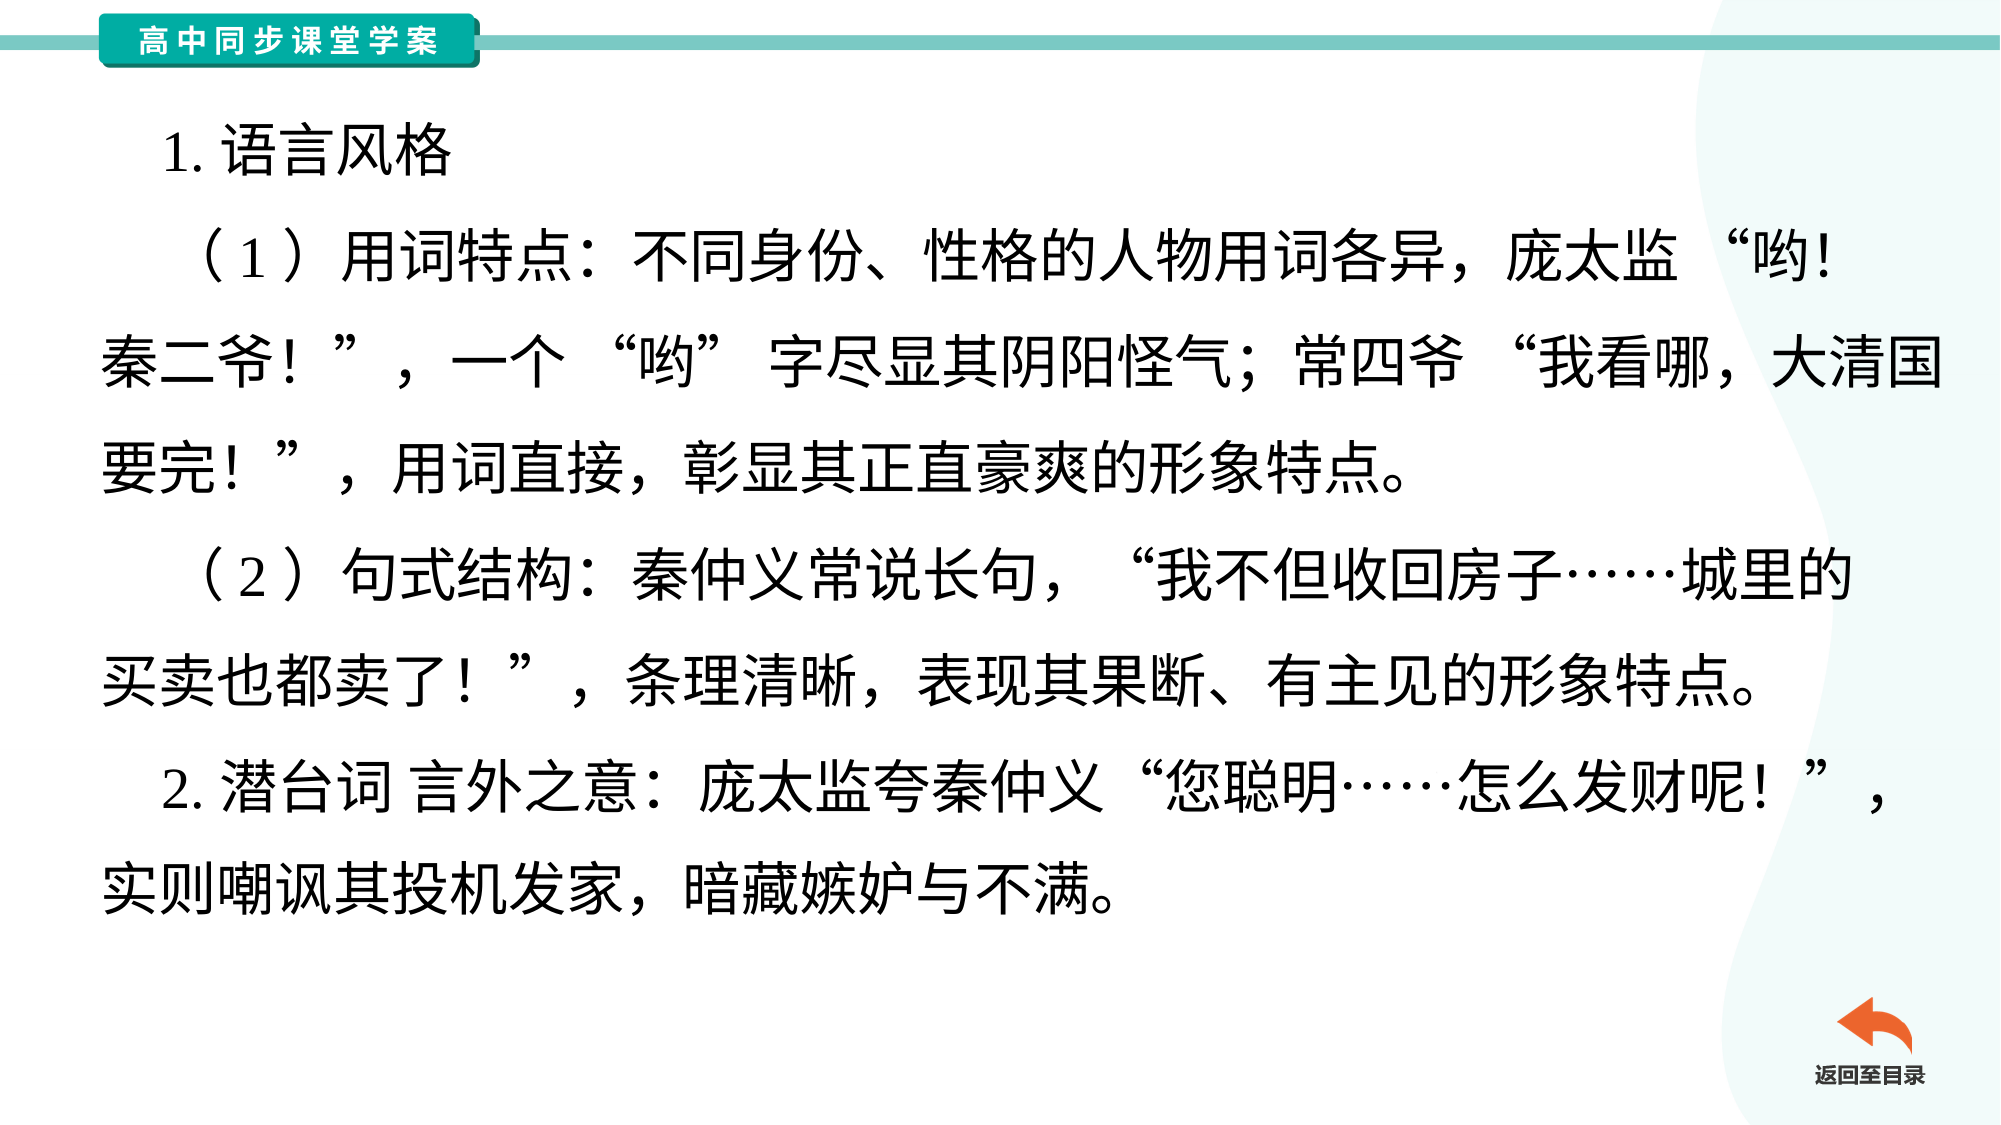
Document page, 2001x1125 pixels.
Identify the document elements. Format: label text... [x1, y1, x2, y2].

text_box 1.语言风格 （1）用词特点：不同身份、性格的人物用词各异，庞太监 “哟！ 秦二爷！”，一个 “哟” 字尽显其阴阳怪气；常四爷 “我看哪，大清国 要完！”，用词直接，彰显其正直豪爽的形象特点。 （2）句式结构：秦仲义常说长句，“我不但收回房子……城里的 买卖也都卖了！”，条理清晰，表现其果断、有主见的形象特点。 2.潜台词 言外之意：庞太监夸秦仲义“您聪明……怎么发财呢！”， 实则嘲讽其投机发家，暗藏嫉妒与不满。 [100, 76, 1899, 912]
picture [0, 0, 2000, 1125]
